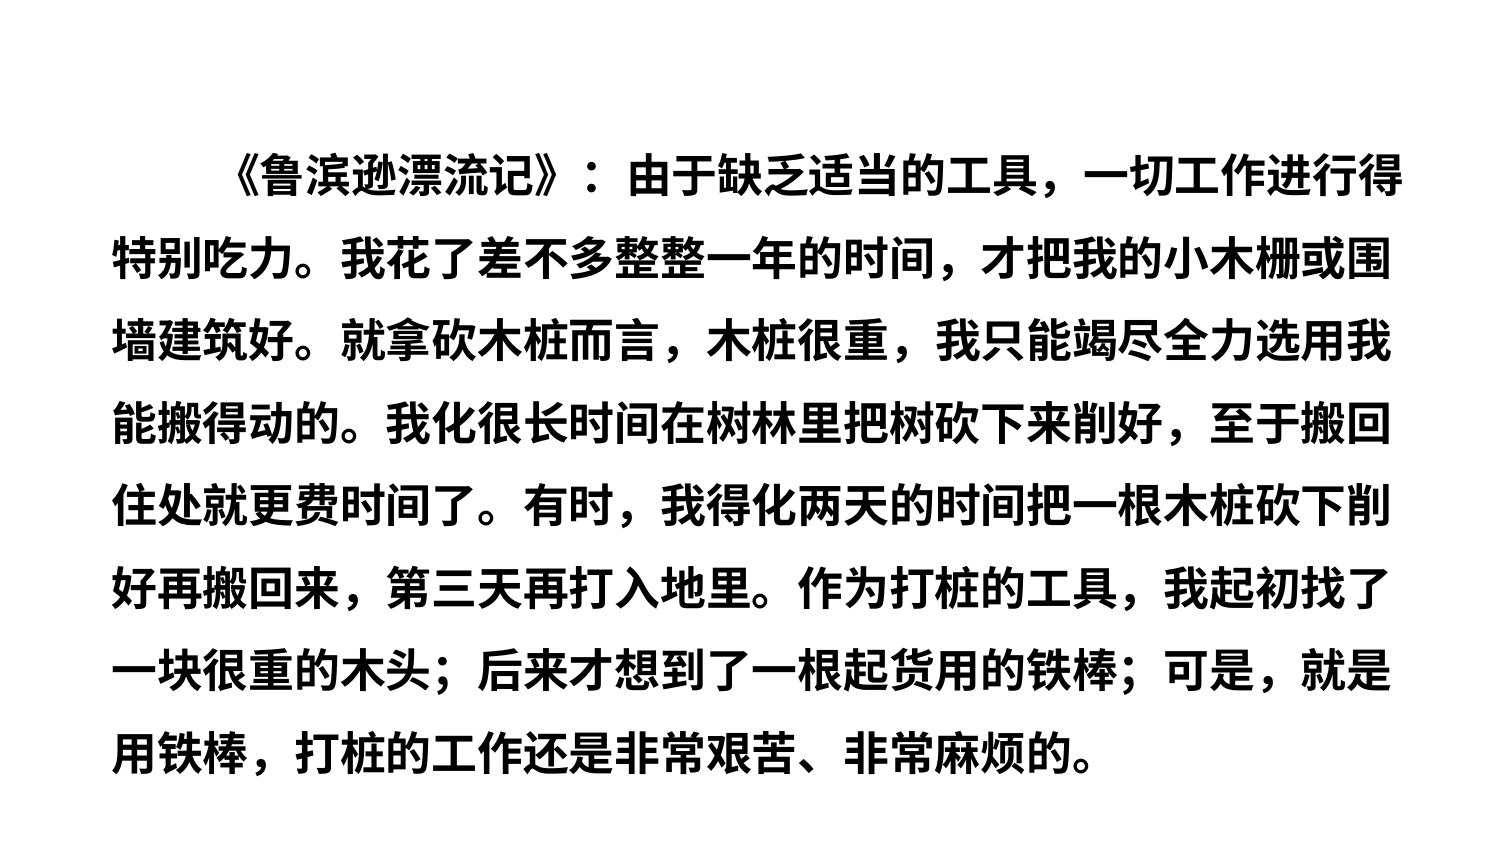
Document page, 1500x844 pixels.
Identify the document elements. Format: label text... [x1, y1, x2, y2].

text_box 《鲁滨逊漂流记》：由于缺乏适当的工具，一切工作进行得特别吃力。我花了差不多整整一年的时间，才把我的小木栅或围墙建筑好。就拿砍木桩而言，木桩很重，我只能竭尽全力选用我能搬得动的。我化很长时间在树林里把树砍下来削好，至于搬回住处就更费时间了。有时，我得化两天的时间把一根木桩砍下削好再搬回来，第三天再打入地里。作为打桩的工具，我起初找了一块很重的木头；后来才想到了一根起货用的铁棒；可是，就是用铁棒，打桩的工作还是非常艰苦、非常麻烦的。 [96, 112, 1433, 787]
